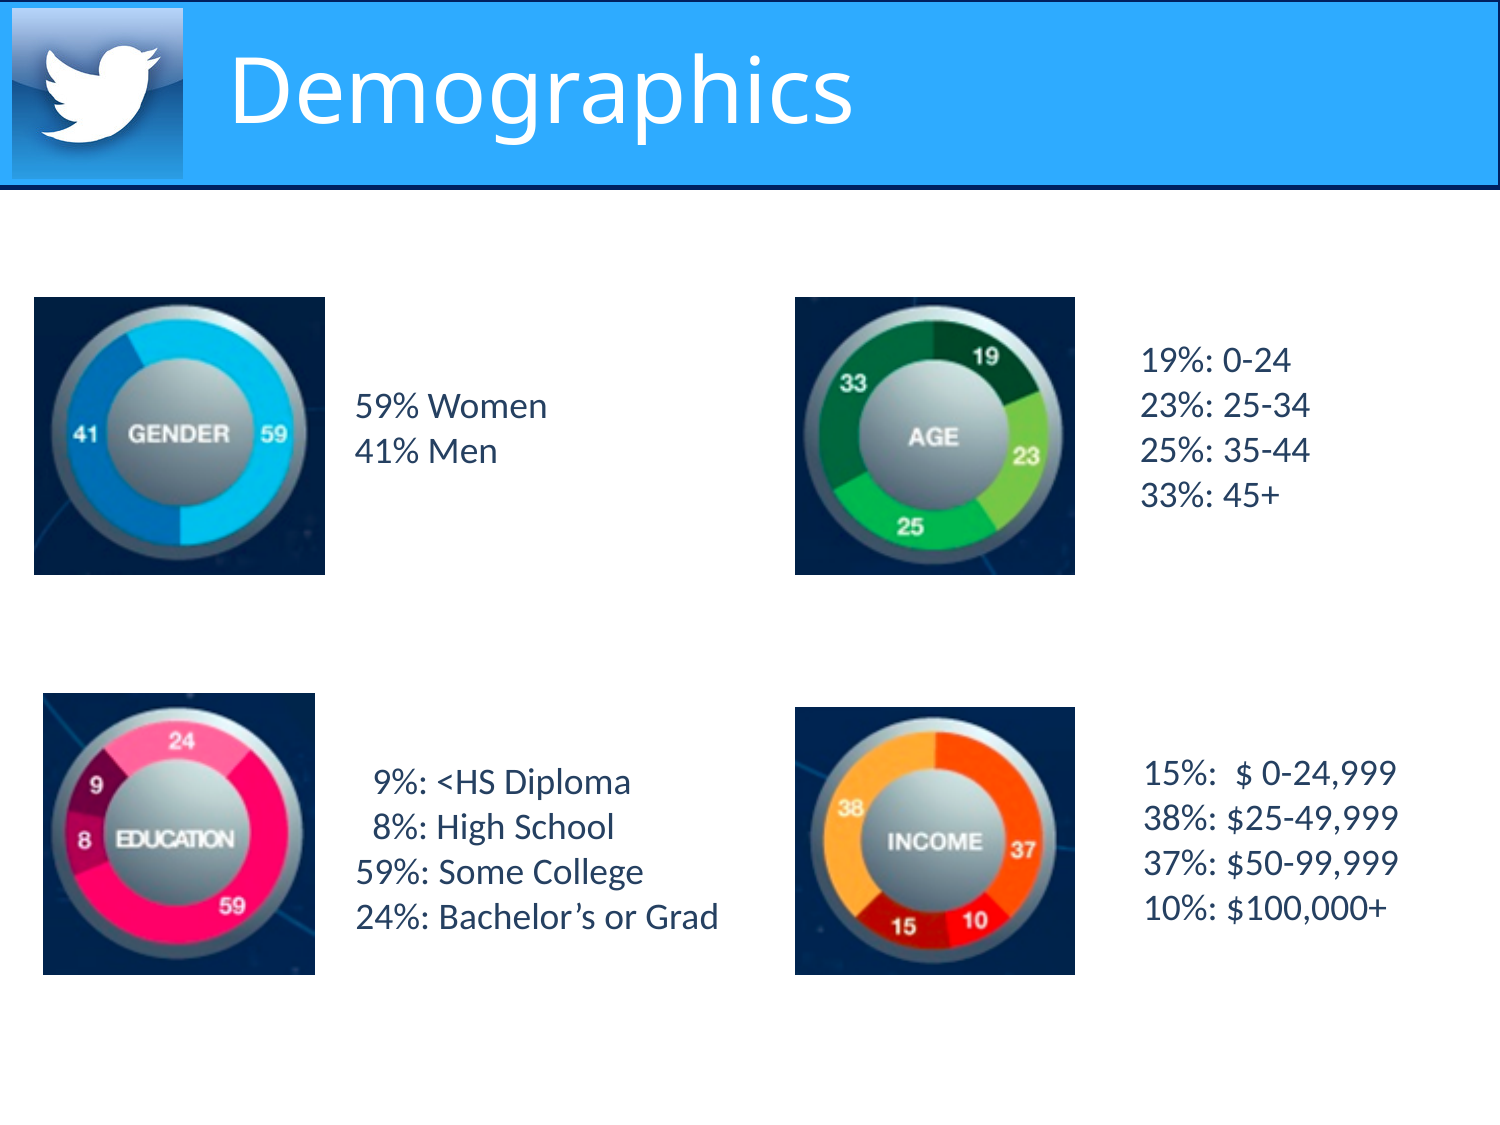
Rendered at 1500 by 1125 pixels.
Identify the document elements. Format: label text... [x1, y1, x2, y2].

text_box [0, 0, 1500, 190]
text_box Demographics [212, 24, 1150, 150]
text_box 19%: 0-24 23%: 25-34 25%: 35-44 33%: 45+ [1125, 328, 1375, 523]
text_box 9%: <HS Diploma 8%: High School 59%: Some College 24%: Bachelor’s or Grad [340, 749, 738, 945]
picture [794, 706, 1076, 976]
picture [794, 297, 1076, 576]
text_box 15%: $ 0-24,999 38%: $25-49,999 37%: $50-99,999 10%: $100,000+ [1128, 740, 1425, 936]
picture [43, 693, 316, 976]
text_box 59% Women 41% Men [339, 373, 600, 524]
picture [33, 297, 325, 576]
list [12, 8, 183, 179]
